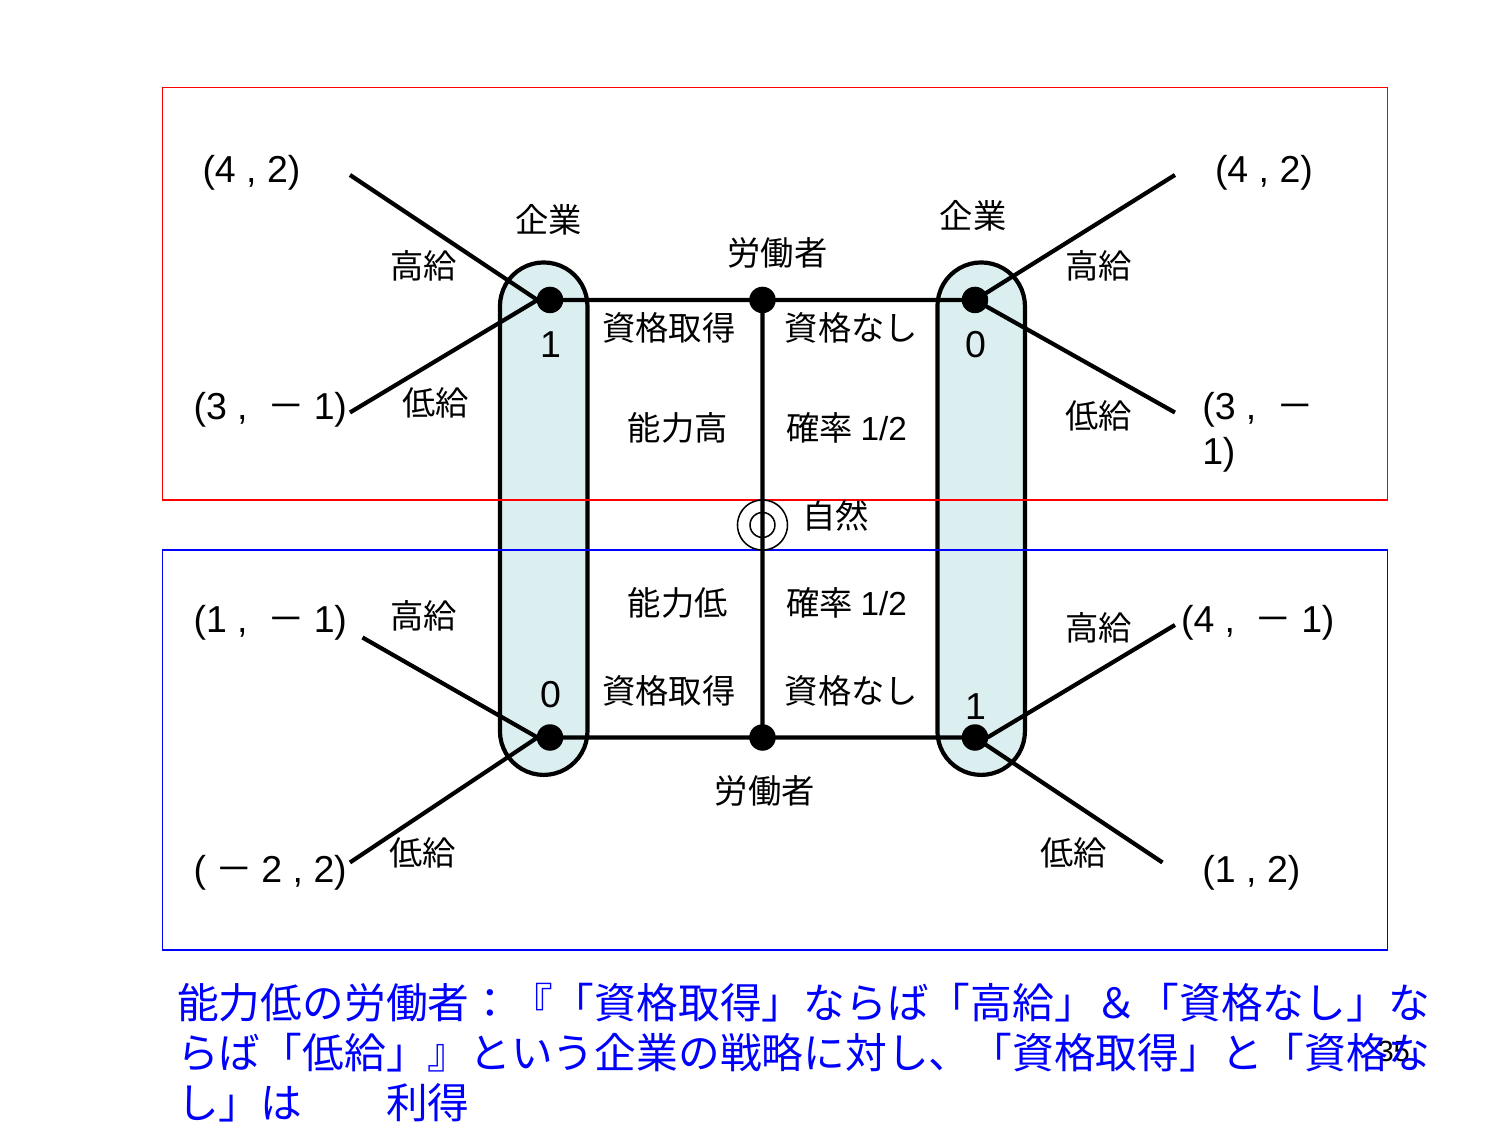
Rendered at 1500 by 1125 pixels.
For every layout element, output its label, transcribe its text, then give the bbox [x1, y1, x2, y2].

text_box 資格取得 [587, 299, 751, 355]
text_box 資格なし [769, 662, 933, 718]
text_box 低給 [387, 374, 484, 430]
text_box [499, 500, 588, 549]
text_box [537, 725, 563, 751]
text_box [962, 735, 988, 751]
text_box [763, 500, 787, 551]
text_box [537, 287, 563, 312]
text_box 企業 [500, 191, 597, 247]
text_box (1 , －1) [178, 587, 362, 648]
text_box 高給 [1050, 599, 1147, 655]
text_box 能力低の労働者：『「資格取得」ならば「高給」＆「資格なし」ならば「低給」』という企業の戦略に対し、「資格取得」と「資格なし」は同じ利得 [162, 969, 1475, 1125]
text_box (－2 , 2) [178, 837, 362, 898]
text_box 資格取得 [587, 662, 751, 718]
text_box (3 , －1) [178, 374, 362, 435]
text_box [162, 549, 1388, 950]
text_box [162, 87, 1388, 500]
text_box 低給 [375, 824, 475, 880]
text_box [937, 500, 1025, 549]
text_box 資格なし [769, 299, 933, 355]
text_box 能力低 [612, 574, 743, 630]
text_box 高給 [375, 237, 472, 293]
text_box 確率1/2 [771, 399, 922, 455]
text_box [750, 512, 762, 538]
text_box (1 , 2) [1187, 837, 1316, 898]
text_box [750, 287, 775, 313]
slide_number 35 [1074, 1024, 1426, 1103]
text_box 能力高 [612, 399, 743, 455]
text_box 1 [525, 312, 576, 373]
text_box 高給 [1050, 237, 1147, 293]
text_box [737, 500, 762, 551]
text_box 0 [950, 312, 1001, 373]
text_box [962, 287, 988, 312]
text_box 高給 [375, 587, 472, 643]
text_box (4 , 2) [1200, 137, 1328, 198]
text_box [750, 725, 775, 751]
text_box (3 , －1) [1187, 374, 1363, 480]
text_box 1 [950, 674, 1001, 735]
text_box (4 , 2) [187, 137, 316, 198]
text_box 確率1/2 [771, 574, 922, 630]
text_box 自然 [787, 487, 884, 543]
text_box 企業 [925, 187, 1022, 243]
text_box 労働者 [712, 224, 843, 280]
text_box 低給 [1050, 387, 1147, 443]
text_box 労働者 [700, 762, 830, 818]
text_box 0 [525, 662, 576, 723]
text_box [763, 512, 775, 538]
text_box (4 , －1) [1166, 587, 1350, 648]
text_box 低給 [1025, 824, 1122, 880]
